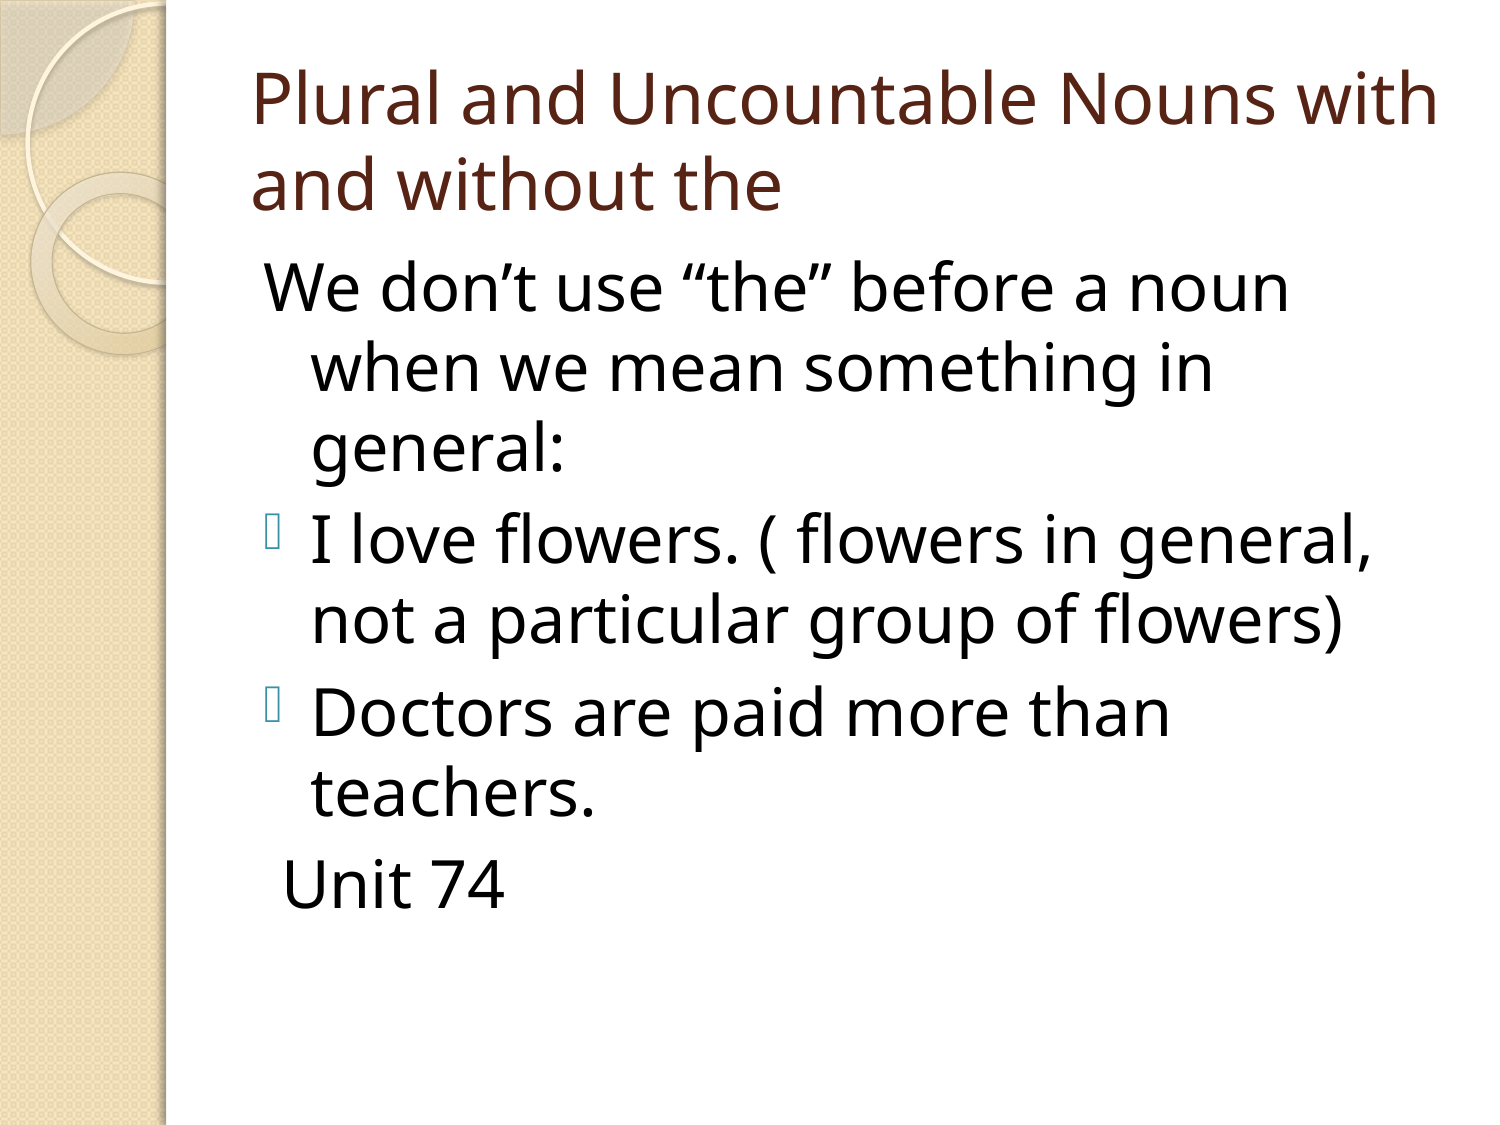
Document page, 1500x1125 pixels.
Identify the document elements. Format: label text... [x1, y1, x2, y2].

list We don’t use “the” before a noun when we mean something in general: I love flowers. ( flowers in general, not a particular group of flowers) Doctors are paid more than teachers. Unit 74 [235, 237, 1466, 1025]
title Plural and Uncountable Nouns with and without the [235, 45, 1466, 233]
